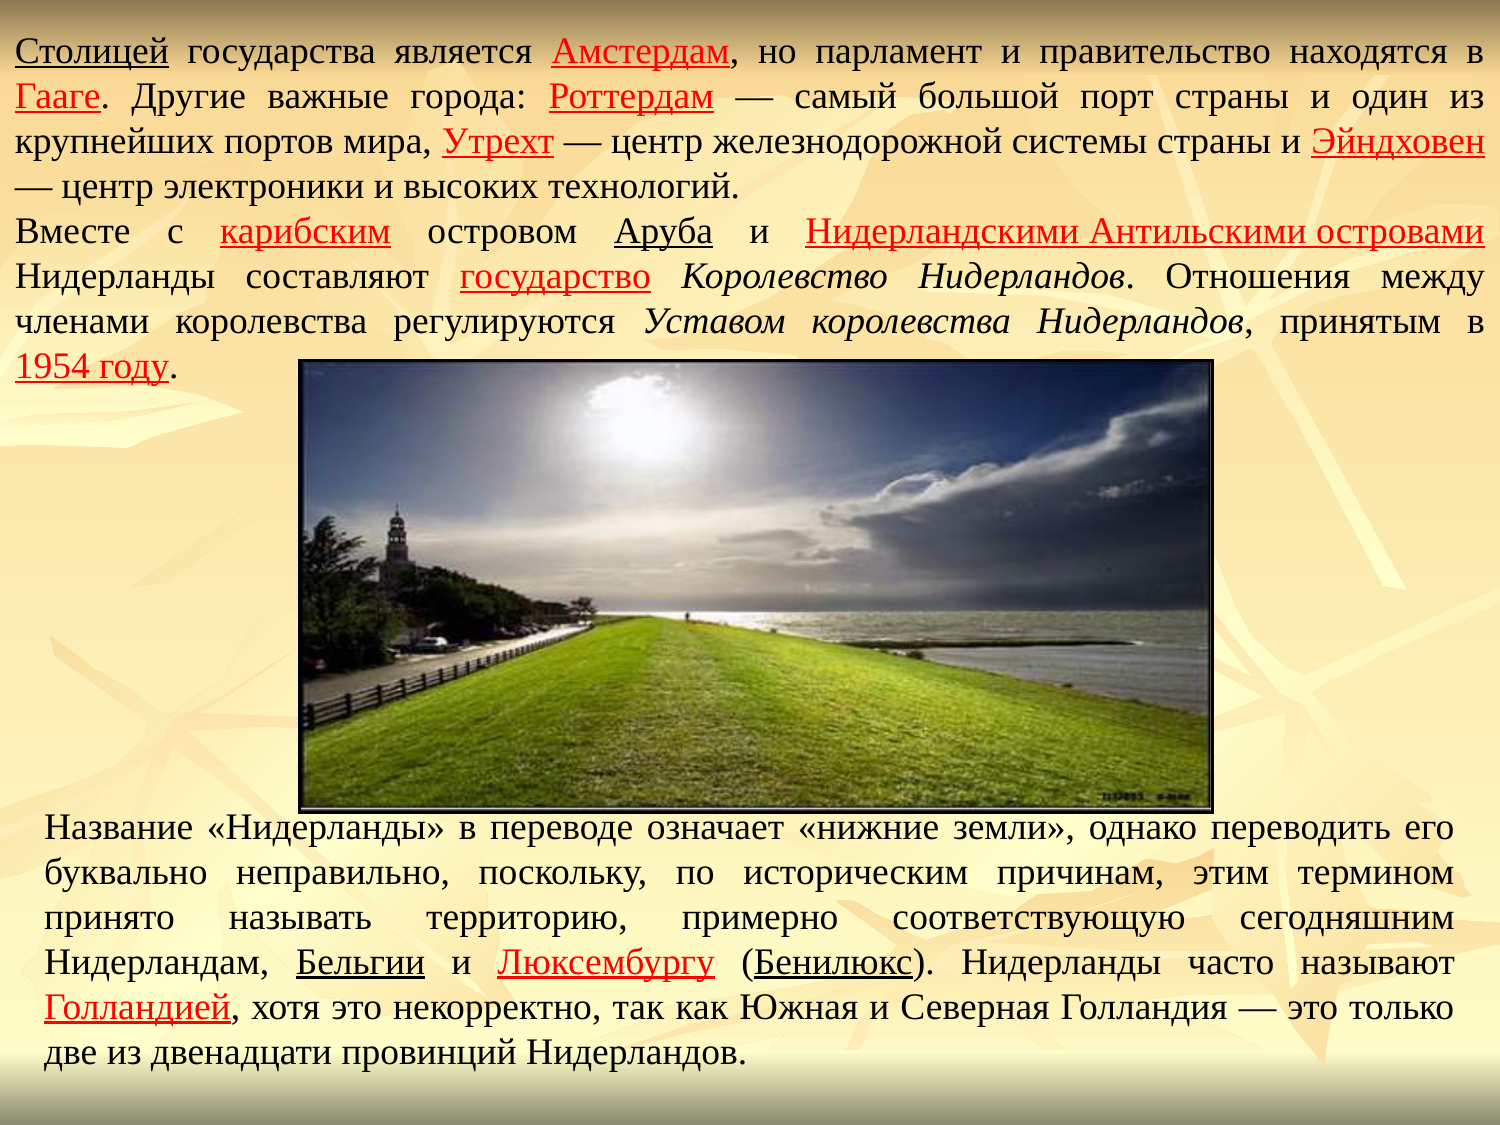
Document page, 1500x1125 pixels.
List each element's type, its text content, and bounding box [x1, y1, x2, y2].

text_box Название «Нидерланды» в переводе означает «нижние земли», однако переводить его буквально неправильно, поскольку, по историческим причинам, этим термином принято называть территорию, примерно соответствующую сегодняшним Нидерландам, Бельгии и Люксембургу (Бенилюкс). Нидерланды часто называют Голландией, хотя это некорректно, так как Южная и Северная Голландия — это только две из двенадцати провинций Нидерландов. [29, 749, 1471, 1080]
picture [300, 361, 1211, 811]
text_box Столицей государства является Амстердам, но парламент и правительство находятся в Гааге. Другие важные города: Роттердам — самый большой порт страны и один из крупнейших портов мира, Утрехт — центр железнодорожной системы страны и Эйндховен — центр электроники и высоких технологий. Вместе с карибским островом Аруба и Нидерландскими Антильскими островами Нидерланды составляют государство Королевство Нидерландов. Отношения между членами королевства регулируются Уставом королевства Нидерландов, принятым в 1954 году. [0, 18, 1500, 439]
